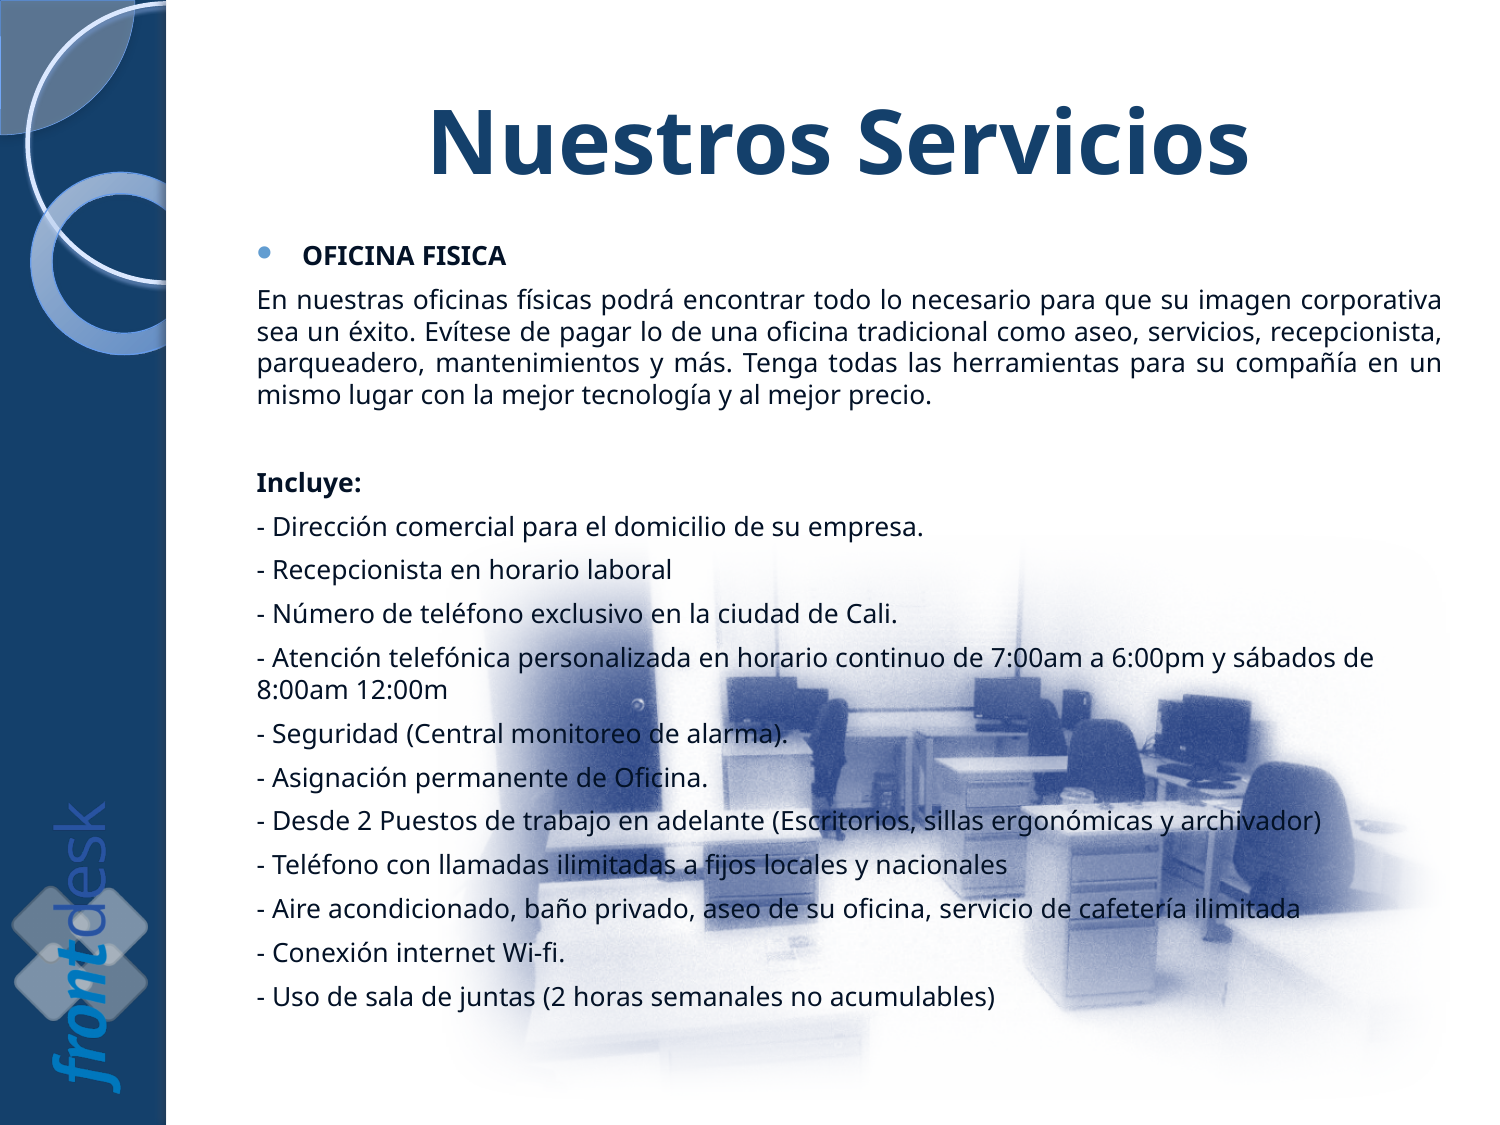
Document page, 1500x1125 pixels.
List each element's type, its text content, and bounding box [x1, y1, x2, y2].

list OFICINA FISICA En nuestras oficinas físicas podrá encontrar todo lo necesario para que su imagen corporativa sea un éxito. Evítese de pagar lo de una oficina tradicional como aseo, servicios, recepcionista, parqueadero, mantenimientos y más. Tenga todas las herramientas para su compañía en un mismo lugar con la mejor tecnología y al mejor precio. Incluye: - Dirección comercial para el domicilio de su empresa. - Recepcionista en horario laboral - Número de teléfono exclusivo en la ciudad de Cali. - Atención telefónica personalizada en horario continuo de 7:00am a 6:00pm y sábados de 8:00am 12:00m - Seguridad (Central monitoreo de alarma). - Asignación permanente de Oficina. - Desde 2 Puestos de trabajo en adelante (Escritorios, sillas ergonómicas y archivador) - Teléfono con llamadas ilimitadas a fijos locales y nacionales - Aire acondicionado, baño privado, aseo de su oficina, servicio de cafetería ilimitada - Conexión internet Wi-fi. - Uso de sala de juntas (2 horas semanales no acumulables) [228, 231, 1459, 1020]
picture [0, 802, 227, 1094]
picture [432, 529, 1456, 1107]
title Nuestros Servicios [235, 45, 1466, 233]
